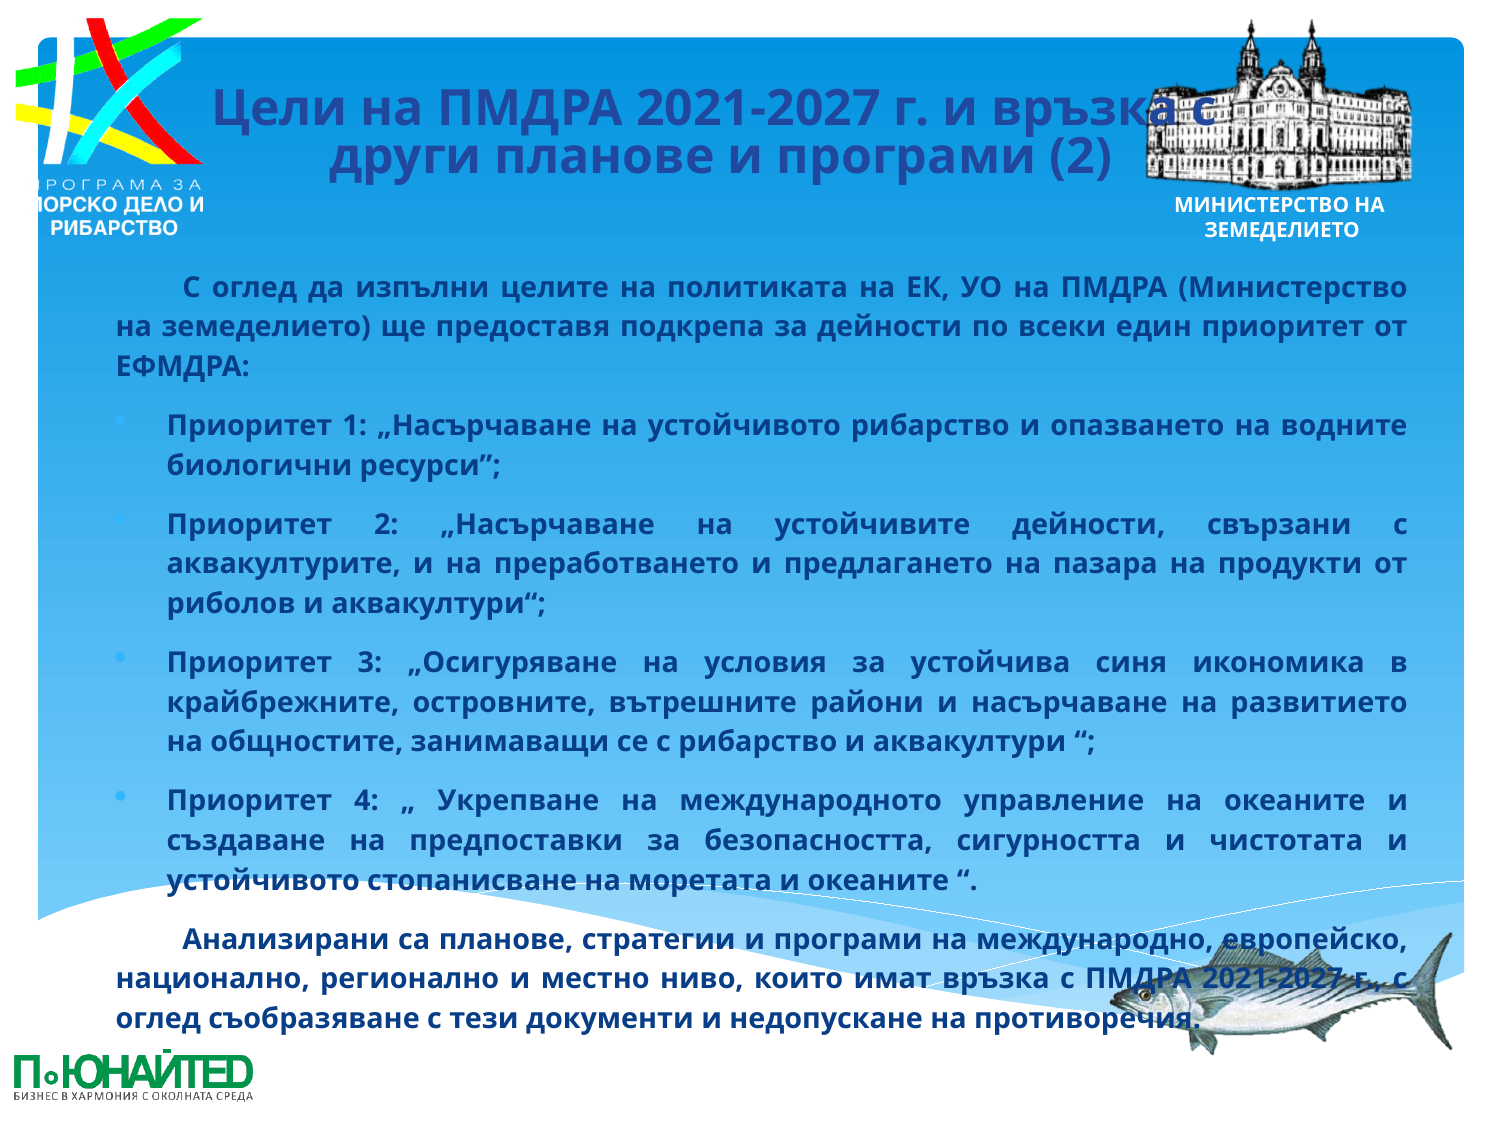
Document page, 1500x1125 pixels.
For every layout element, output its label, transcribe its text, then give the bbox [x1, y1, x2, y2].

picture [0, 8, 215, 241]
text_box Цели на ПМДРА 2021-2027 г. и връзка с други планове и програми (2) [220, 79, 1082, 191]
picture [1106, 928, 1458, 1059]
subtitle С оглед да изпълни целите на политиката на ЕК, УО на ПМДРА (Министерство на земеделието) ще предоставя подкрепа за дейности по всеки един приоритет от ЕФМДРА: Приоритет 1: „Насърчаване на устойчивото рибарство и опазването на водните биологични ресурси”; Приоритет 2: „Насърчаване на устойчивите дейности, свързани с аквакултурите, и на преработването и предлагането на пазара на продукти от риболов и аквакултури“; Приоритет 3: „Осигуряване на условия за устойчива синя икономика в крайбрежните, островните, вътрешните райони и насърчаване на развитието на общностите, занимаващи се с рибарство и аквакултури “; Приоритет 4: „ Укрепване на международното управление на океаните и създаване на предпоставки за безопасността, сигурността и чистотата и устойчивото стопанисване на моретата и океаните “. Анализирани са планове, стратегии и програми на международно, европейско, национално, регионално и местно ниво, които имат връзка с ПМДРА 2021-2027 г., с оглед съобразяване с тези документи и недопускане на противоречия. [100, 255, 1424, 1074]
text_box [76, 444, 1400, 505]
picture [13, 1049, 253, 1102]
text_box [1088, 13, 1476, 250]
